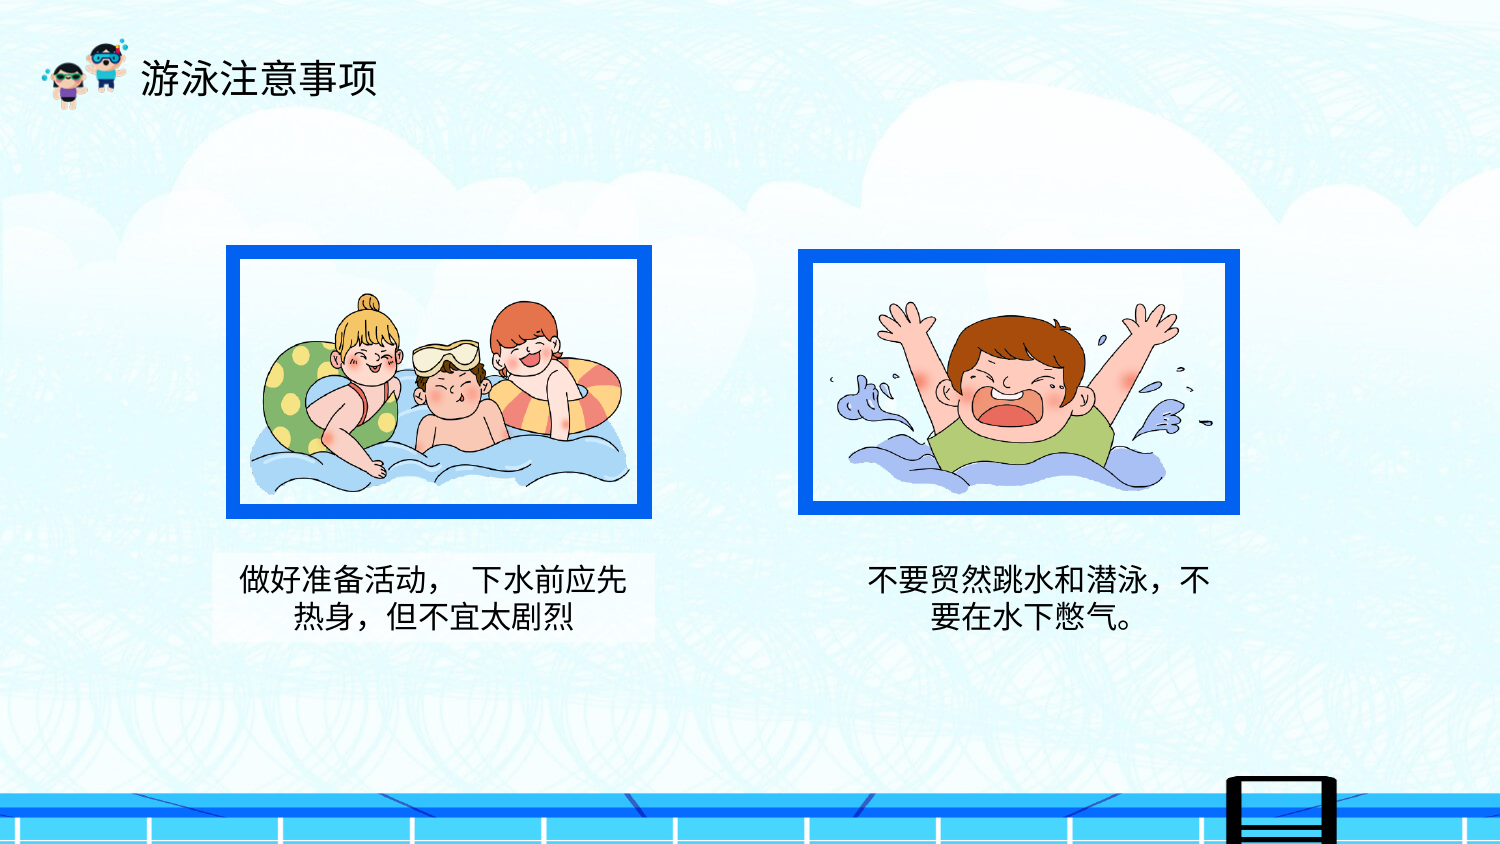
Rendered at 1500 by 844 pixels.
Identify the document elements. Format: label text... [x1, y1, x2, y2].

picture [0, 0, 1500, 844]
text_box 不要贸然跳水和潜泳，不要在水下憋气。 [841, 552, 1238, 643]
text_box 做好准备活动， 下水前应先热身，但不宜太剧烈 [212, 552, 656, 643]
